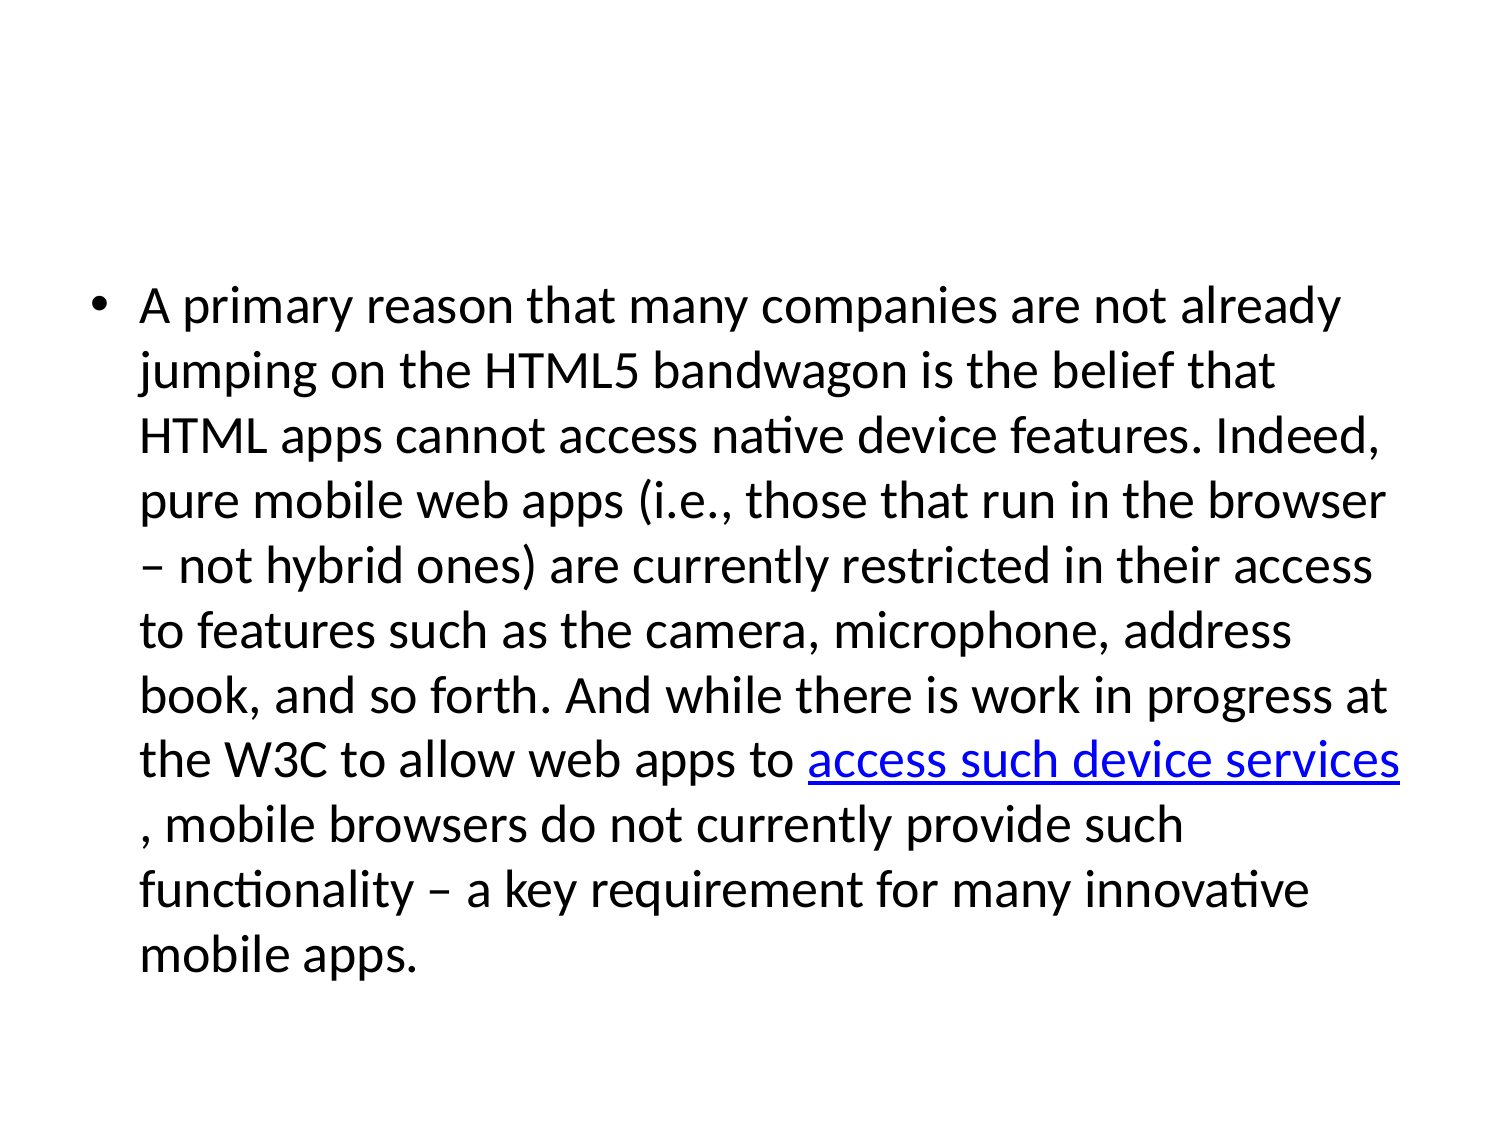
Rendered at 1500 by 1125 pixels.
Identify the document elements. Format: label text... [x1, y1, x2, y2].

list A primary reason that many companies are not already jumping on the HTML5 bandwagon is the belief that HTML apps cannot access native device features. Indeed, pure mobile web apps (i.e., those that run in the browser – not hybrid ones) are currently restricted in their access to features such as the camera, microphone, address book, and so forth. And while there is work in progress at the W3C to allow web apps to access such device services, mobile browsers do not currently provide such functionality – a key requirement for many innovative mobile apps. [75, 262, 1425, 1005]
